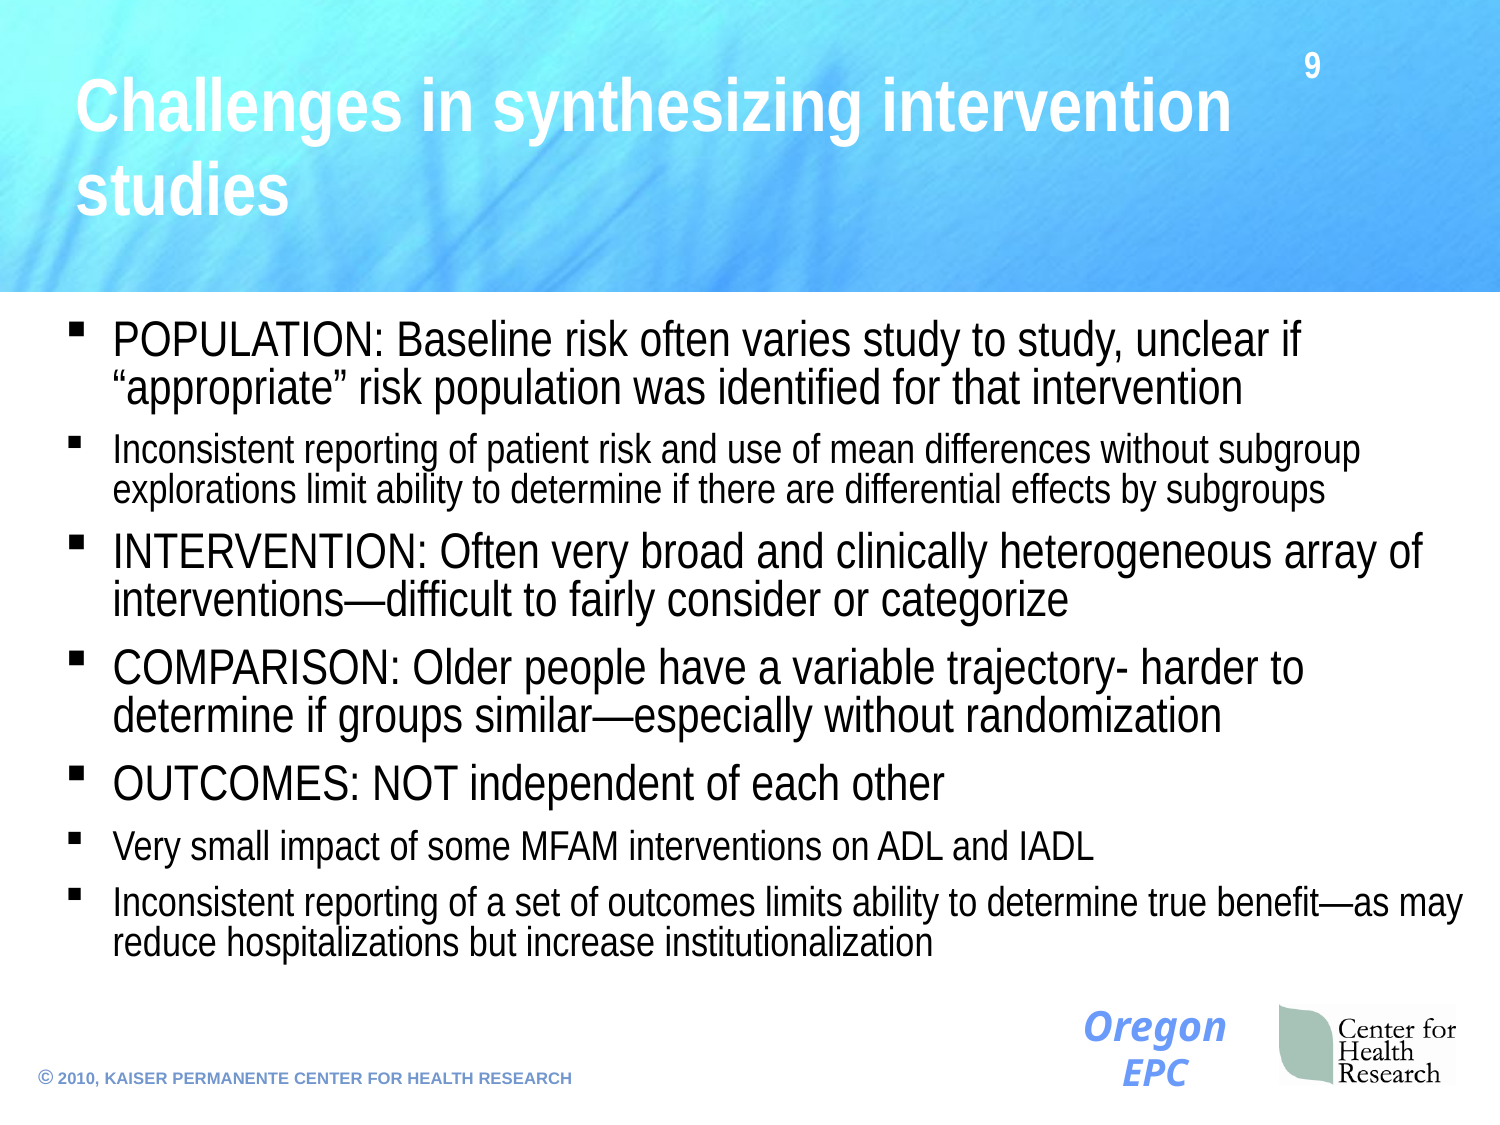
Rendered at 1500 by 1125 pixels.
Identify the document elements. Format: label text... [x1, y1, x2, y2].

list POPULATION: Baseline risk often varies study to study, unclear if “appropriate” risk population was identified for that intervention Inconsistent reporting of patient risk and use of mean differences without subgroup explorations limit ability to determine if there are differential effects by subgroups INTERVENTION: Often very broad and clinically heterogeneous array of interventions—difficult to fairly consider or categorize COMPARISON: Older people have a variable trajectory- harder to determine if groups similar—especially without randomization OUTCOMES: NOT independent of each other Very small impact of some MFAM interventions on ADL and IADL Inconsistent reporting of a set of outcomes limits ability to determine true benefit—as may reduce hospitalizations but increase institutionalization [49, 310, 1500, 1025]
text_box 9 [1289, 0, 1468, 94]
title Challenges in synthesizing intervention studies [75, 39, 1388, 255]
picture [0, 0, 1500, 292]
picture [1279, 1025, 1456, 1085]
